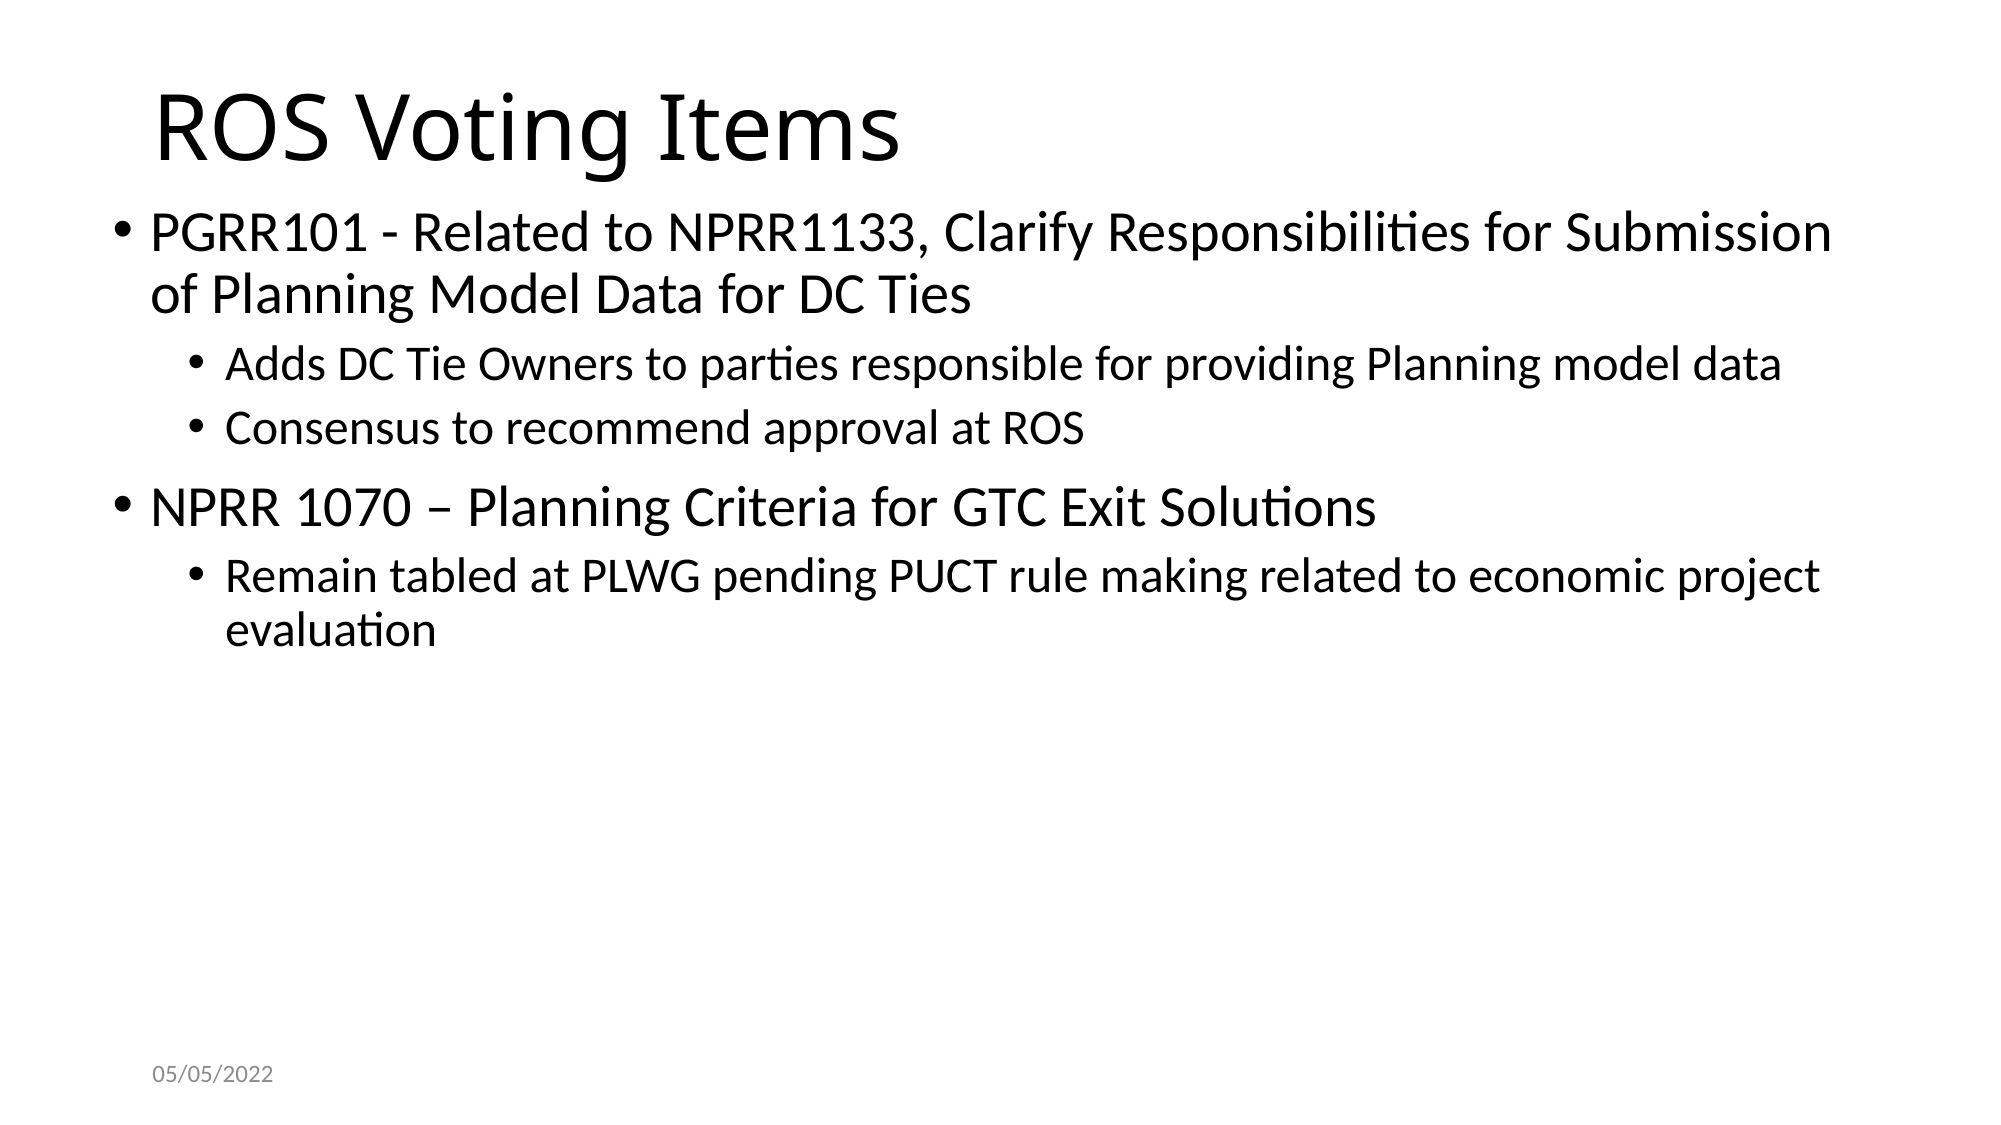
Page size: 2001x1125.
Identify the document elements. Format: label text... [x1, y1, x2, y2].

title ROS Voting Items [137, 22, 1863, 193]
list PGRR101 - Related to NPRR1133, Clarify Responsibilities for Submission of Planning Model Data for DC Ties Adds DC Tie Owners to parties responsible for providing Planning model data Consensus to recommend approval at ROS NPRR 1070 – Planning Criteria for GTC Exit Solutions Remain tabled at PLWG pending PUCT rule making related to economic project evaluation [97, 193, 1904, 1014]
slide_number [137, 1042, 588, 1103]
